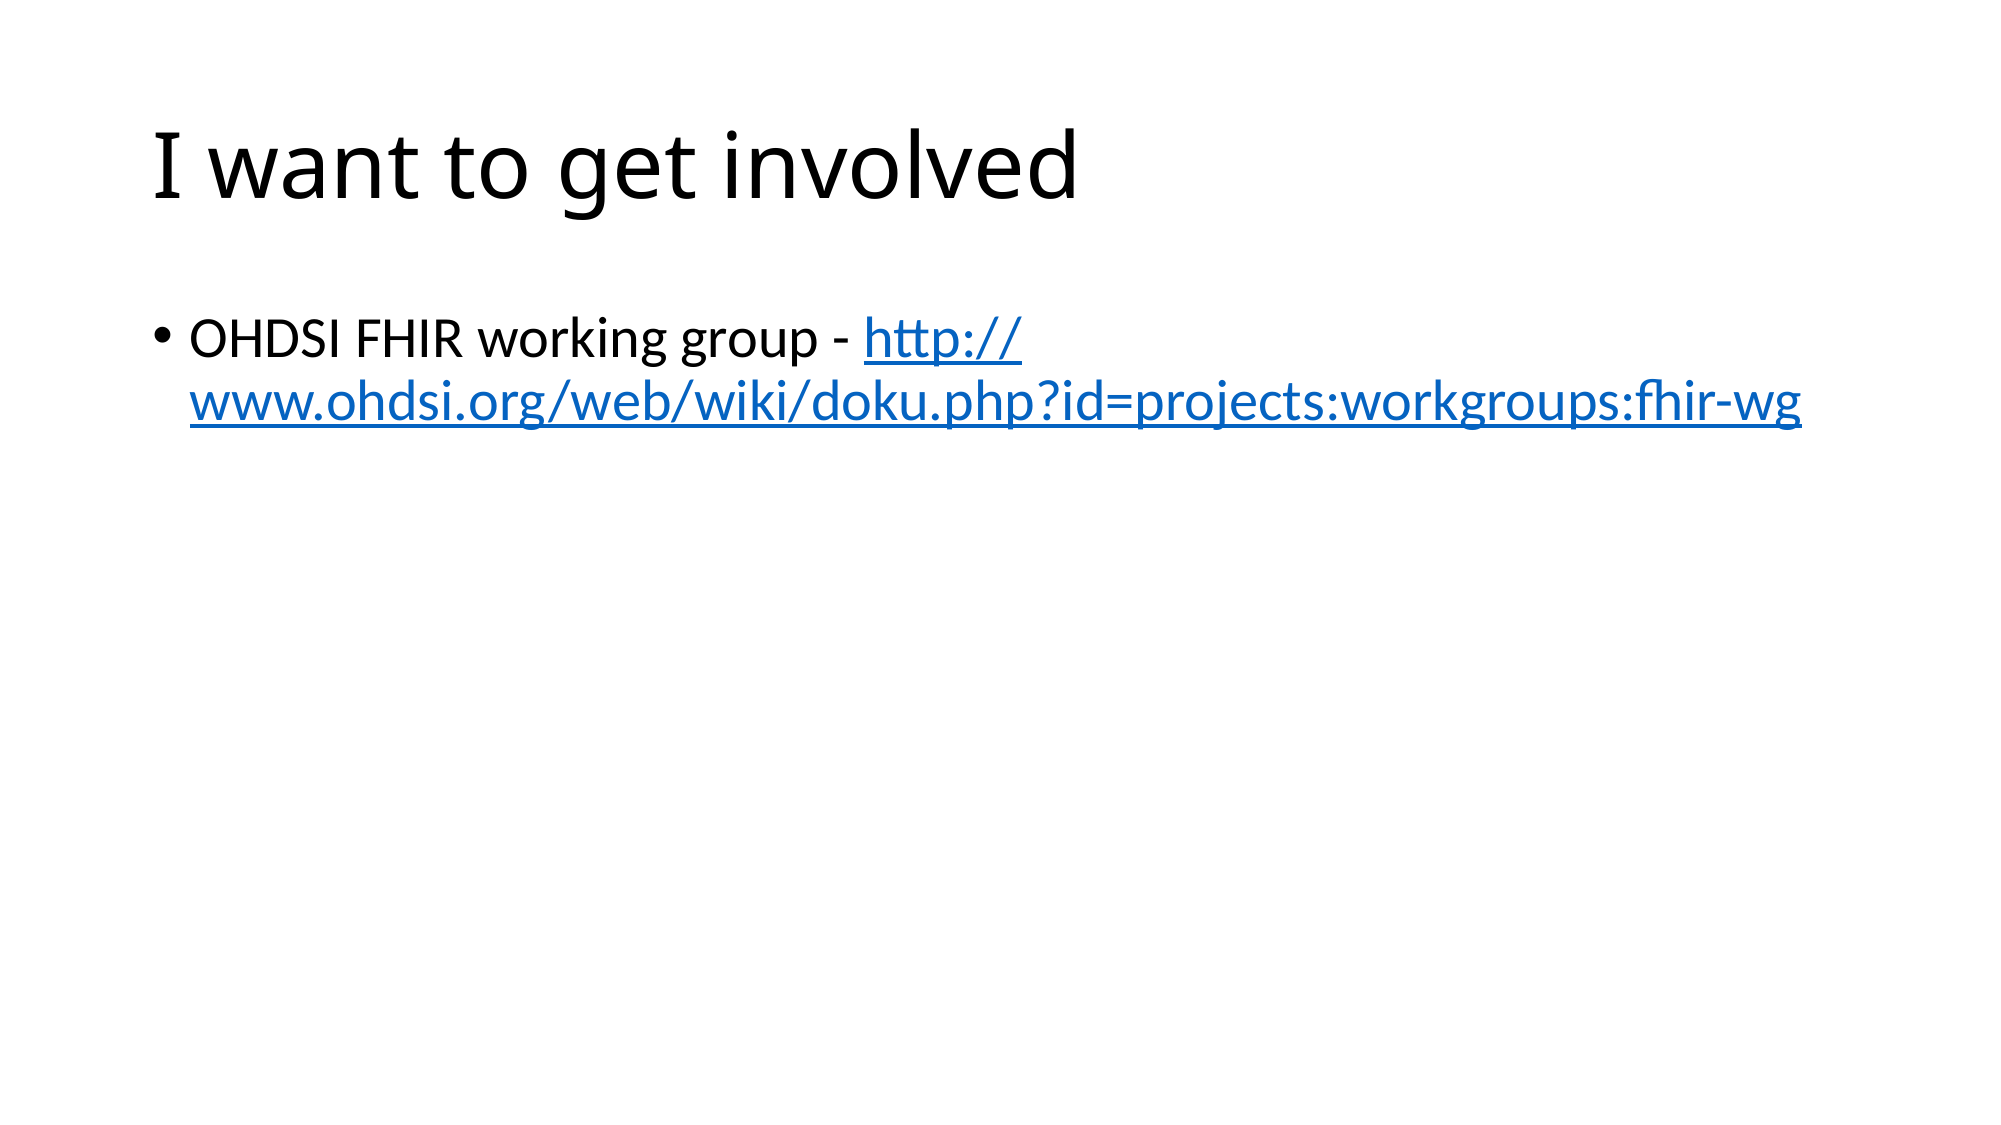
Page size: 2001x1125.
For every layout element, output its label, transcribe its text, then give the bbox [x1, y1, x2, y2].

list OHDSI FHIR working group - http://www.ohdsi.org/web/wiki/doku.php?id=projects:workgroups:fhir-wg [137, 299, 1863, 1014]
title I want to get involved [137, 59, 1863, 278]
